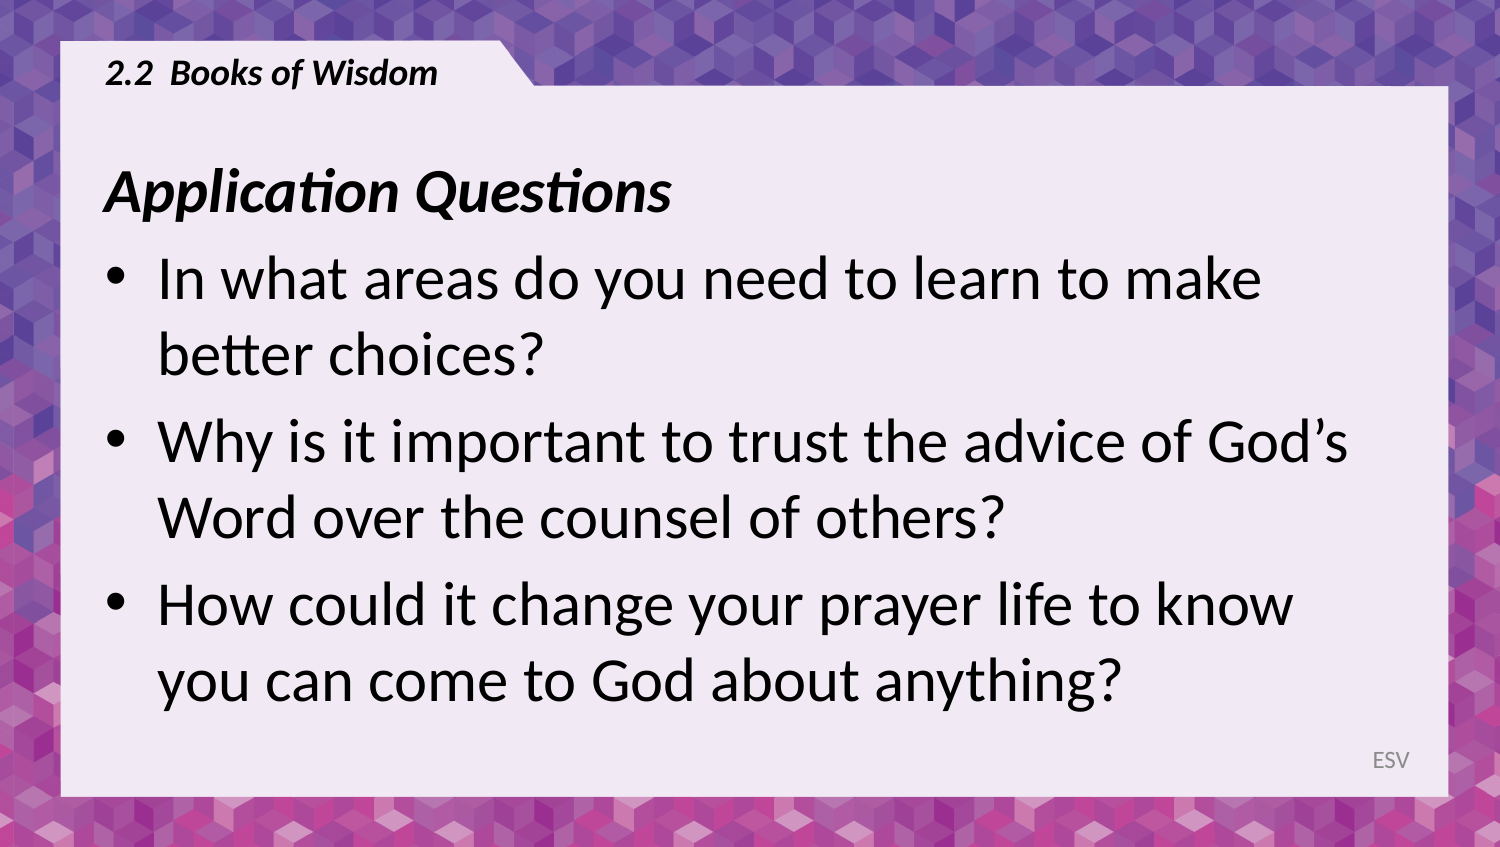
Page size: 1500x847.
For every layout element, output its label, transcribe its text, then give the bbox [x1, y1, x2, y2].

picture [0, 0, 1500, 847]
title 2.2 Books of Wisdom [89, 33, 1420, 108]
footer ESV [950, 736, 1425, 782]
list Application Questions In what areas do you need to learn to make better choices? Why is it important to trust the advice of God’s Word over the counsel of others? How could it change your prayer life to know you can come to God about anything? [89, 141, 1403, 722]
